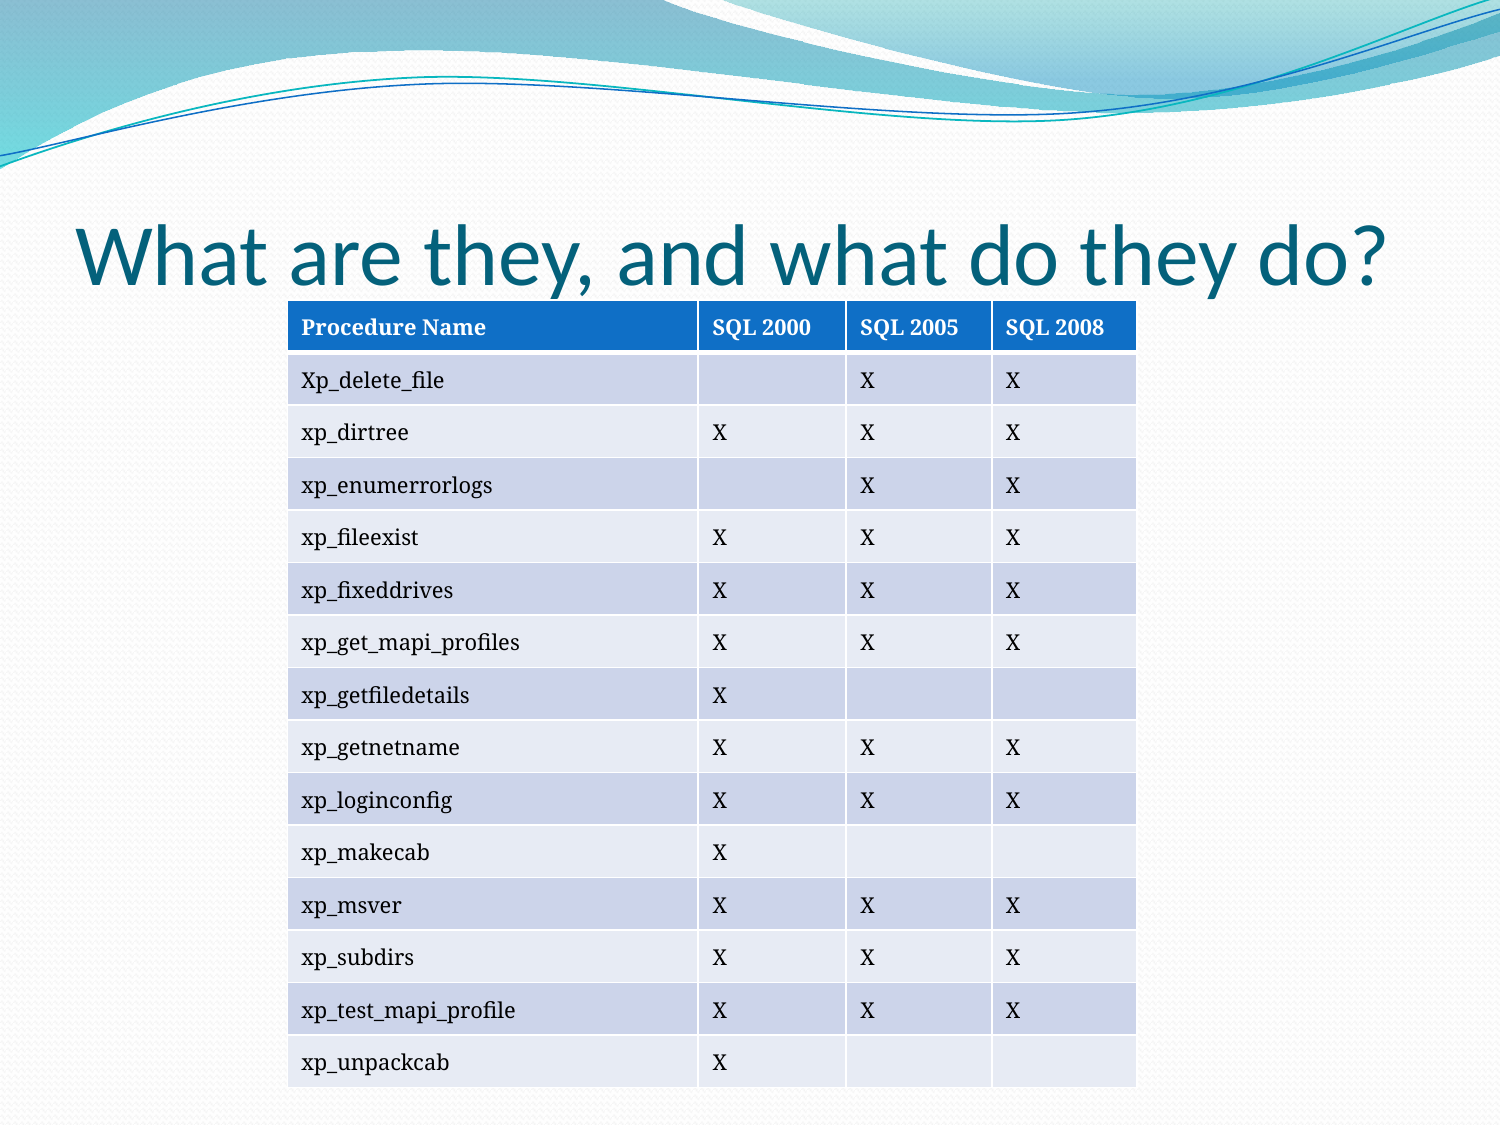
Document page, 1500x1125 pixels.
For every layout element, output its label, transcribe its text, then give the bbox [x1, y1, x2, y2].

table_cell X [699, 668, 845, 719]
table_header SQL 2008 [993, 301, 1136, 350]
table_header Procedure Name [288, 301, 697, 350]
table_cell X [699, 563, 845, 614]
table_cell xp_msver [288, 878, 697, 929]
table_cell X [699, 406, 845, 457]
table_cell [993, 1036, 1136, 1087]
table_cell X [699, 878, 845, 929]
table_cell X [847, 773, 991, 824]
table_cell xp_test_mapi_profile [288, 983, 697, 1034]
table_cell xp_getnetname [288, 721, 697, 772]
table_cell X [993, 406, 1136, 457]
table_cell X [993, 616, 1136, 667]
table_cell xp_fileexist [288, 511, 697, 562]
table_cell xp_enumerrorlogs [288, 458, 697, 509]
table_cell [699, 355, 845, 404]
table_cell X [993, 773, 1136, 824]
table_cell xp_getfiledetails [288, 668, 697, 719]
table_cell X [993, 355, 1136, 404]
table_cell X [847, 878, 991, 929]
table_cell X [699, 511, 845, 562]
table_cell X [699, 721, 845, 772]
table_cell X [699, 773, 845, 824]
table_cell X [847, 616, 991, 667]
table_cell xp_unpackcab [288, 1036, 697, 1087]
table_cell X [847, 458, 991, 509]
table_cell X [847, 983, 991, 1034]
table_cell xp_get_mapi_profiles [288, 616, 697, 667]
table_cell X [699, 931, 845, 982]
table_cell X [699, 616, 845, 667]
table_cell [699, 458, 845, 509]
table_cell X [847, 721, 991, 772]
table_cell [847, 1036, 991, 1087]
table_cell xp_makecab [288, 826, 697, 877]
table_cell X [847, 406, 991, 457]
table_cell X [847, 563, 991, 614]
table_header SQL 2005 [847, 301, 991, 350]
table_cell X [993, 983, 1136, 1034]
table_cell xp_subdirs [288, 931, 697, 982]
table_cell X [993, 563, 1136, 614]
table_cell X [847, 355, 991, 404]
table_cell X [993, 931, 1136, 982]
table_cell X [699, 826, 845, 877]
table_cell [847, 668, 991, 719]
table_cell Xp_delete_file [288, 355, 697, 404]
table_cell X [847, 511, 991, 562]
table_cell X [699, 983, 845, 1034]
table_cell X [993, 878, 1136, 929]
title What are they, and what do they do? [75, 115, 1425, 303]
table_cell X [993, 721, 1136, 772]
table_cell xp_dirtree [288, 406, 697, 457]
table_header SQL 2000 [699, 301, 845, 350]
table_cell X [993, 458, 1136, 509]
table_cell X [699, 1036, 845, 1087]
table_cell xp_fixeddrives [288, 563, 697, 614]
table_cell [847, 826, 991, 877]
table_cell [993, 668, 1136, 719]
table_cell X [993, 511, 1136, 562]
table_cell xp_loginconfig [288, 773, 697, 824]
table_cell X [847, 931, 991, 982]
table_cell [993, 826, 1136, 877]
